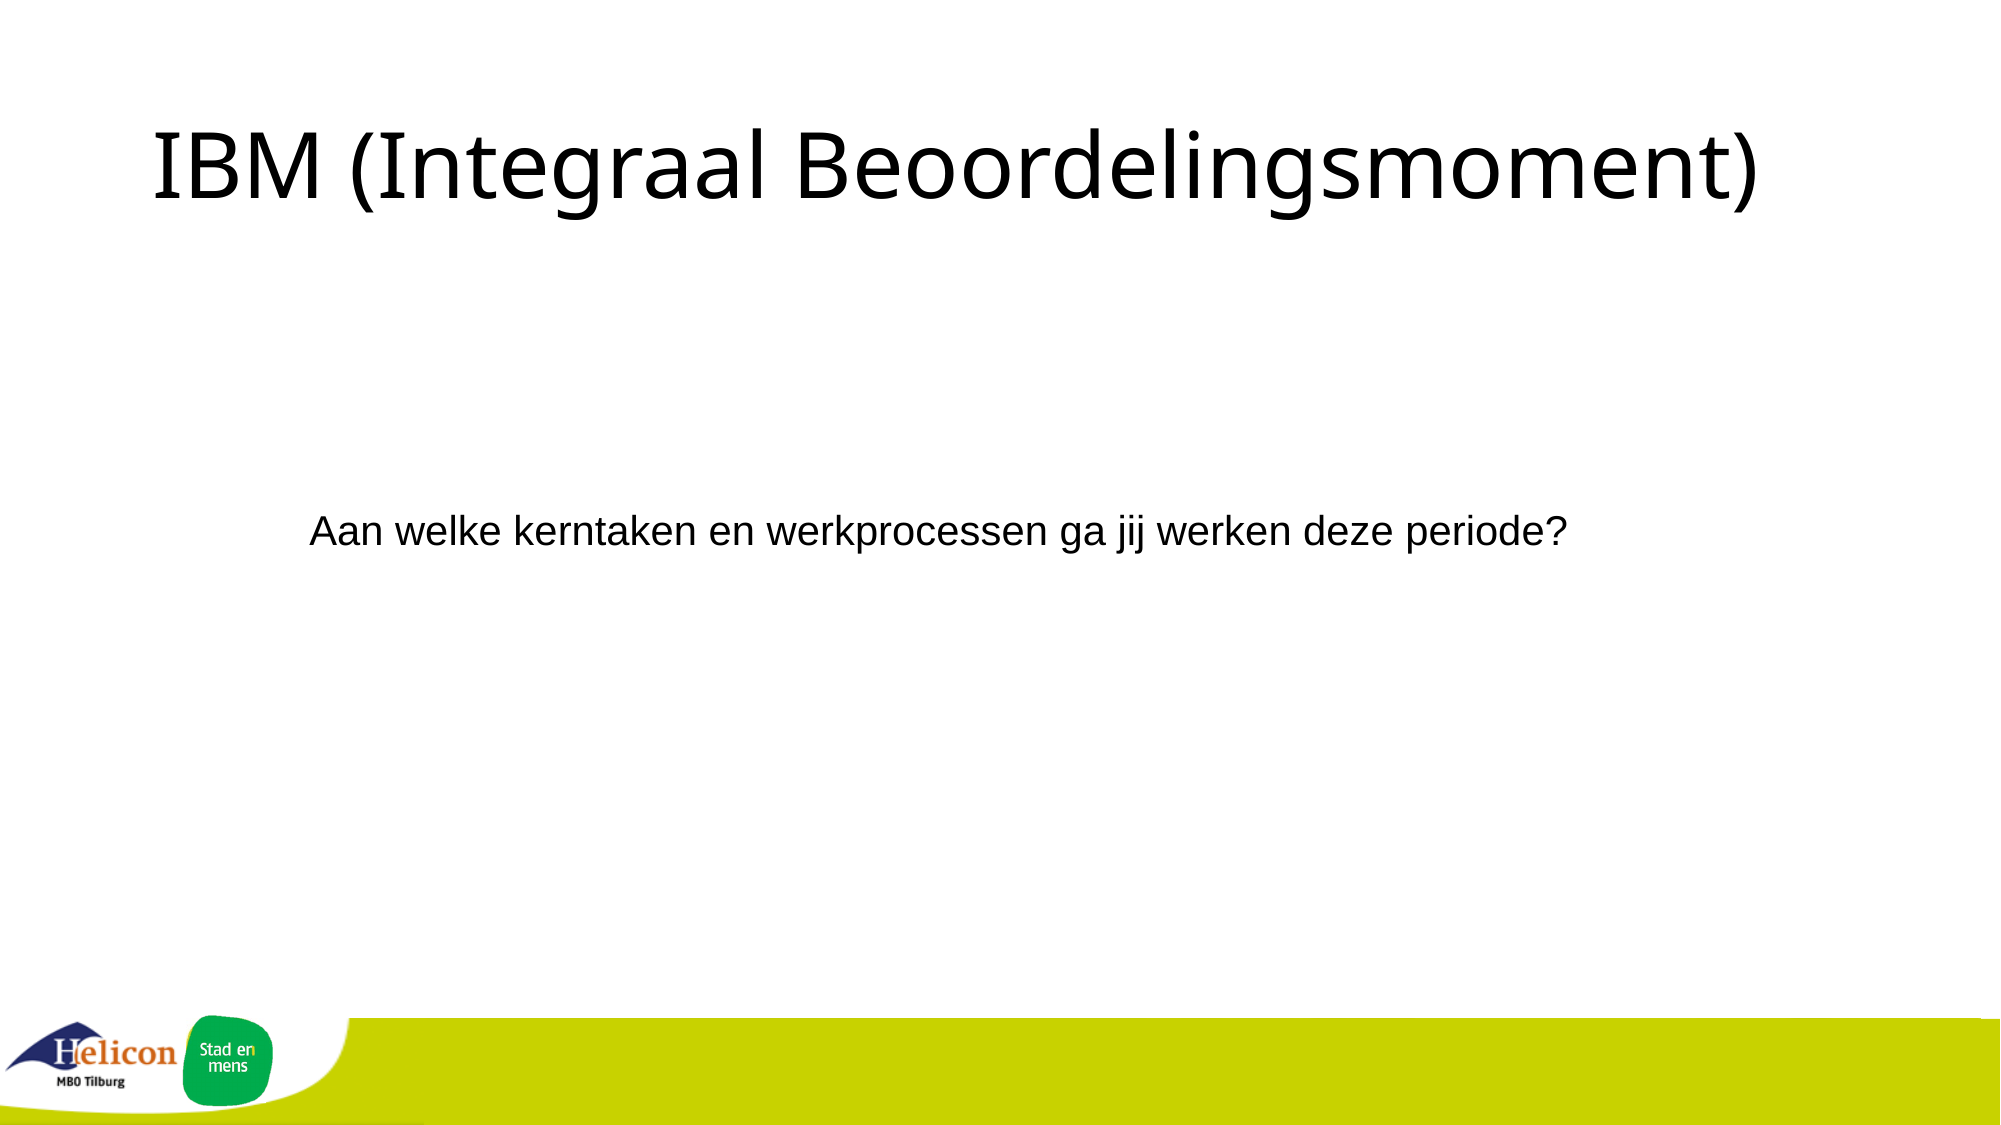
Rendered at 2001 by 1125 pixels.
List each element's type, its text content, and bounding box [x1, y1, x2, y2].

text_box Aan welke kerntaken en werkprocessen ga jij werken deze periode? [294, 496, 1765, 612]
title IBM (Integraal Beoordelingsmoment) [137, 59, 1863, 278]
picture [0, 1013, 424, 1125]
